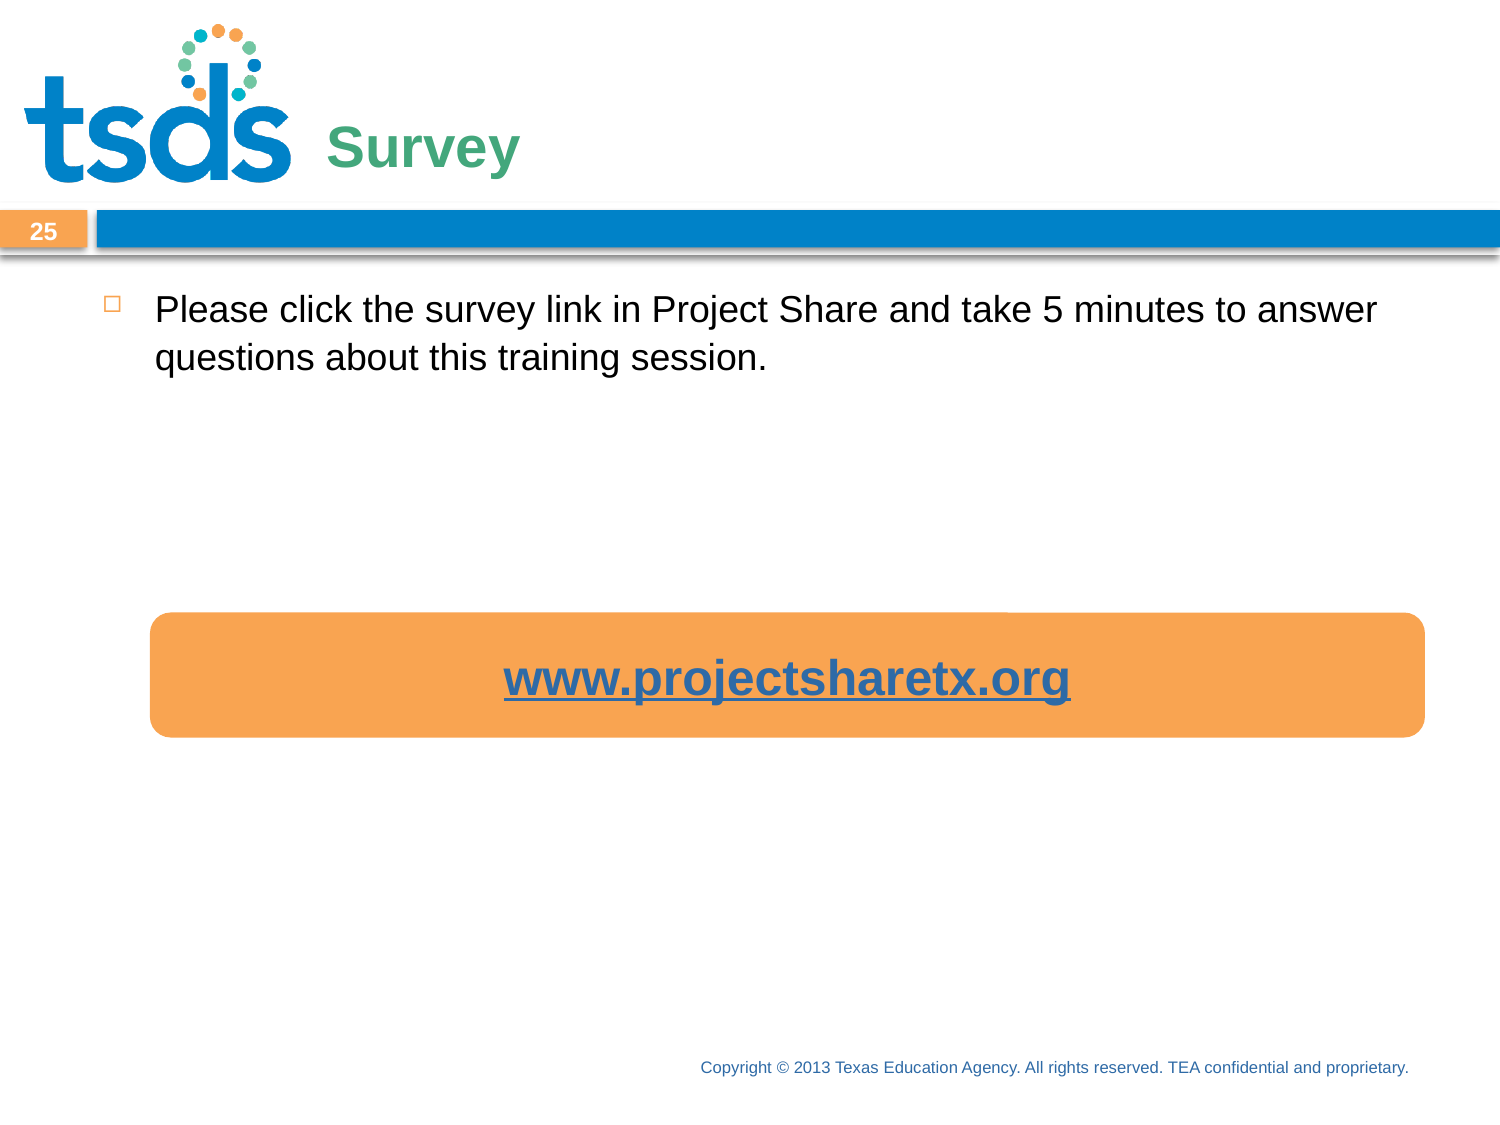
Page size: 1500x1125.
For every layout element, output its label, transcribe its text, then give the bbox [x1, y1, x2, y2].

slide_number 24 [0, 210, 88, 251]
text_box www.projectsharetx.org [148, 610, 1427, 740]
picture [24, 24, 291, 191]
title Survey [311, 75, 1437, 213]
list Please click the survey link in Project Share and take 5 minutes to answer questions about this training session. [87, 275, 1425, 1013]
